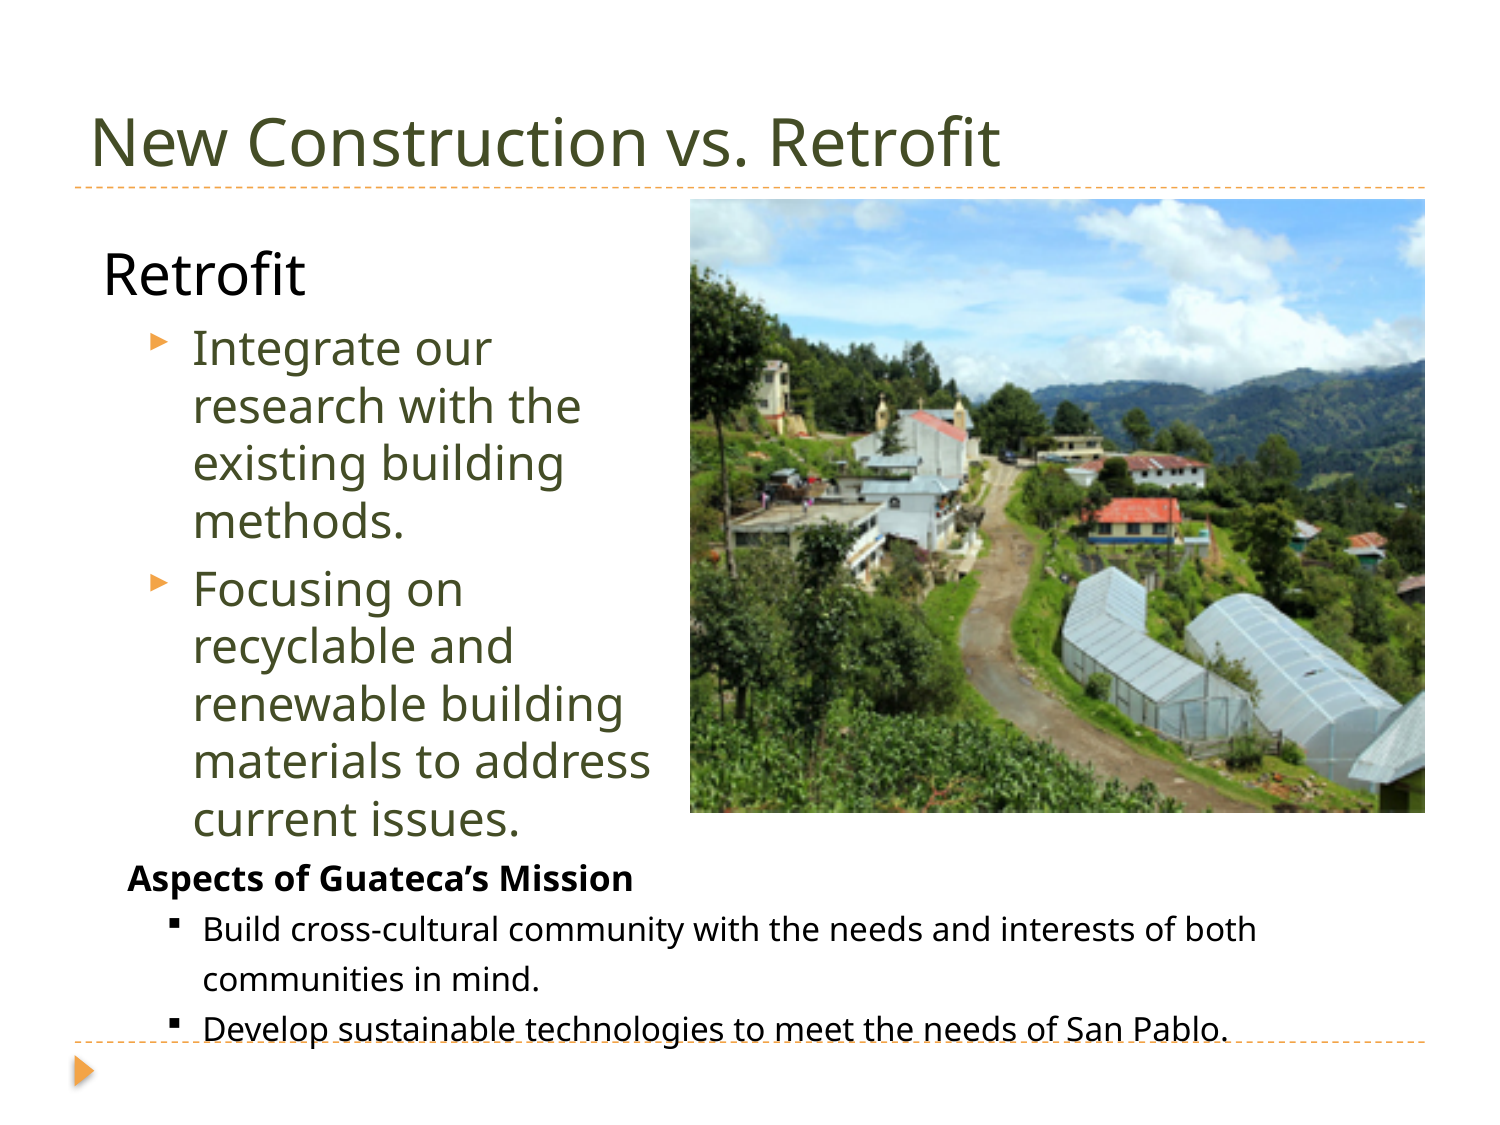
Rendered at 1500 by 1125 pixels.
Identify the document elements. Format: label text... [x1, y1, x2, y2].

text_box Aspects of Guateca’s Mission Build cross-cultural community with the needs and interests of both communities in mind. Develop sustainable technologies to meet the needs of San Pablo. [112, 837, 1463, 1056]
text_box Retrofit Integrate our research with the existing building methods. Focusing on recyclable and renewable building materials to address current issues. [87, 212, 688, 1023]
title New Construction vs. Retrofit [75, 24, 1425, 188]
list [689, 199, 1426, 813]
